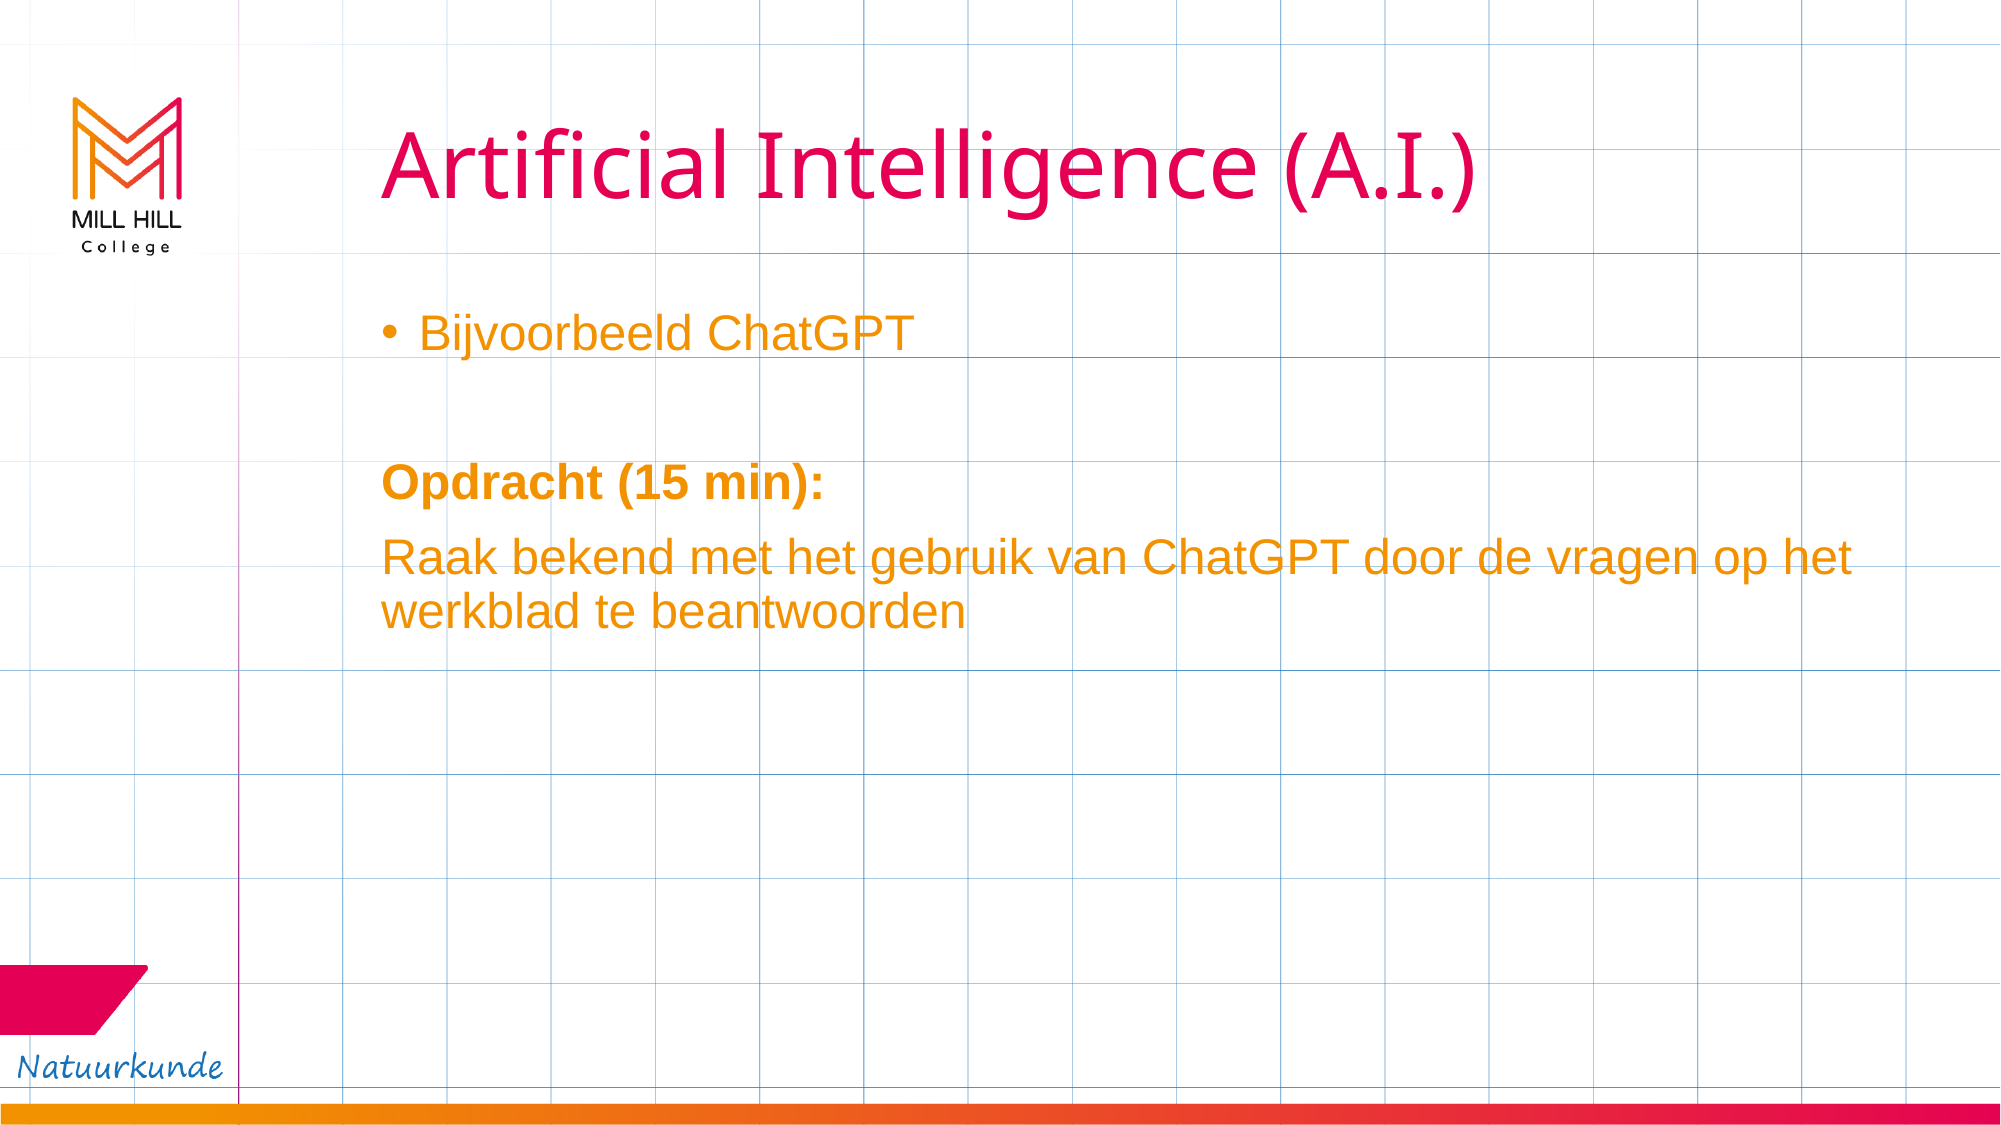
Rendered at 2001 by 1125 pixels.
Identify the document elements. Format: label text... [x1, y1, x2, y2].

title Artificial Intelligence (A.I.) [366, 59, 1884, 278]
picture [0, 0, 2001, 1125]
list Bijvoorbeeld ChatGPT Opdracht (15 min): Raak bekend met het gebruik van ChatGPT door de vragen op het werkblad te beantwoorden [366, 299, 1884, 1014]
